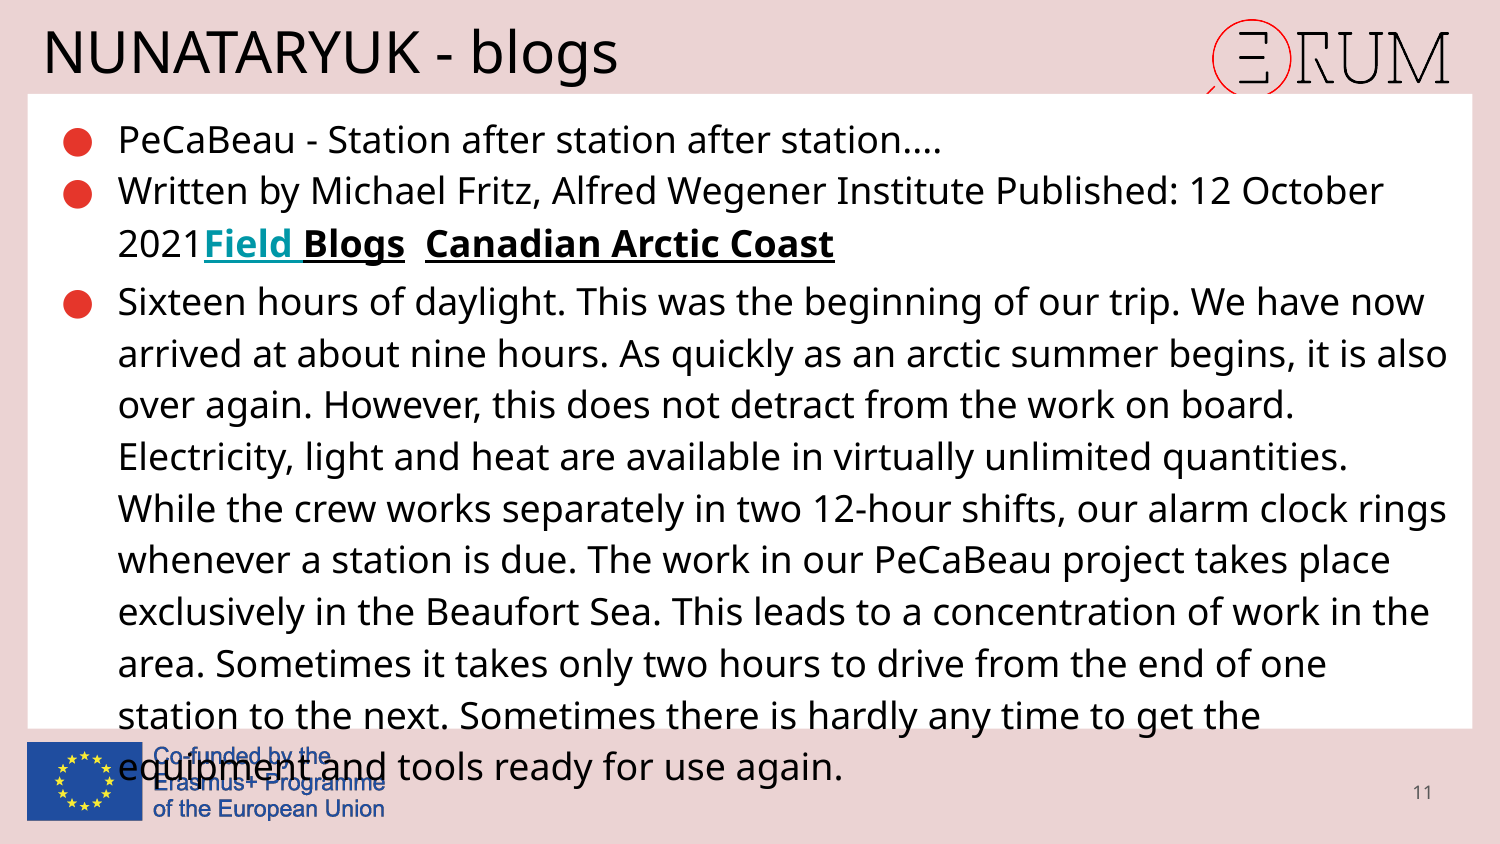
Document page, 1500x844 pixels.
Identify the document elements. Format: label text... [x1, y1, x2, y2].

title NUNATARYUK - blogs [27, 0, 1144, 93]
slide_number 11 [1358, 761, 1449, 826]
list PeCaBeau - Station after station after station.... Written by Michael Fritz, Alfred Wegener Institute Published: 12 October 2021Field Blogs Canadian Arctic Coast Sixteen hours of daylight. This was the beginning of our trip. We have now arrived at about nine hours. As quickly as an arctic summer begins, it is also over again. However, this does not detract from the work on board. Electricity, light and heat are available in virtually unlimited quantities. While the crew works separately in two 12-hour shifts, our alarm clock rings whenever a station is due. The work in our PeCaBeau project takes place exclusively in the Beaufort Sea. This leads to a concentration of work in the area. Sometimes it takes only two hours to drive from the end of one station to the next. Sometimes there is hardly any time to get the equipment and tools ready for use again. [27, 93, 1473, 729]
picture [1144, 0, 1500, 137]
picture [27, 742, 385, 821]
